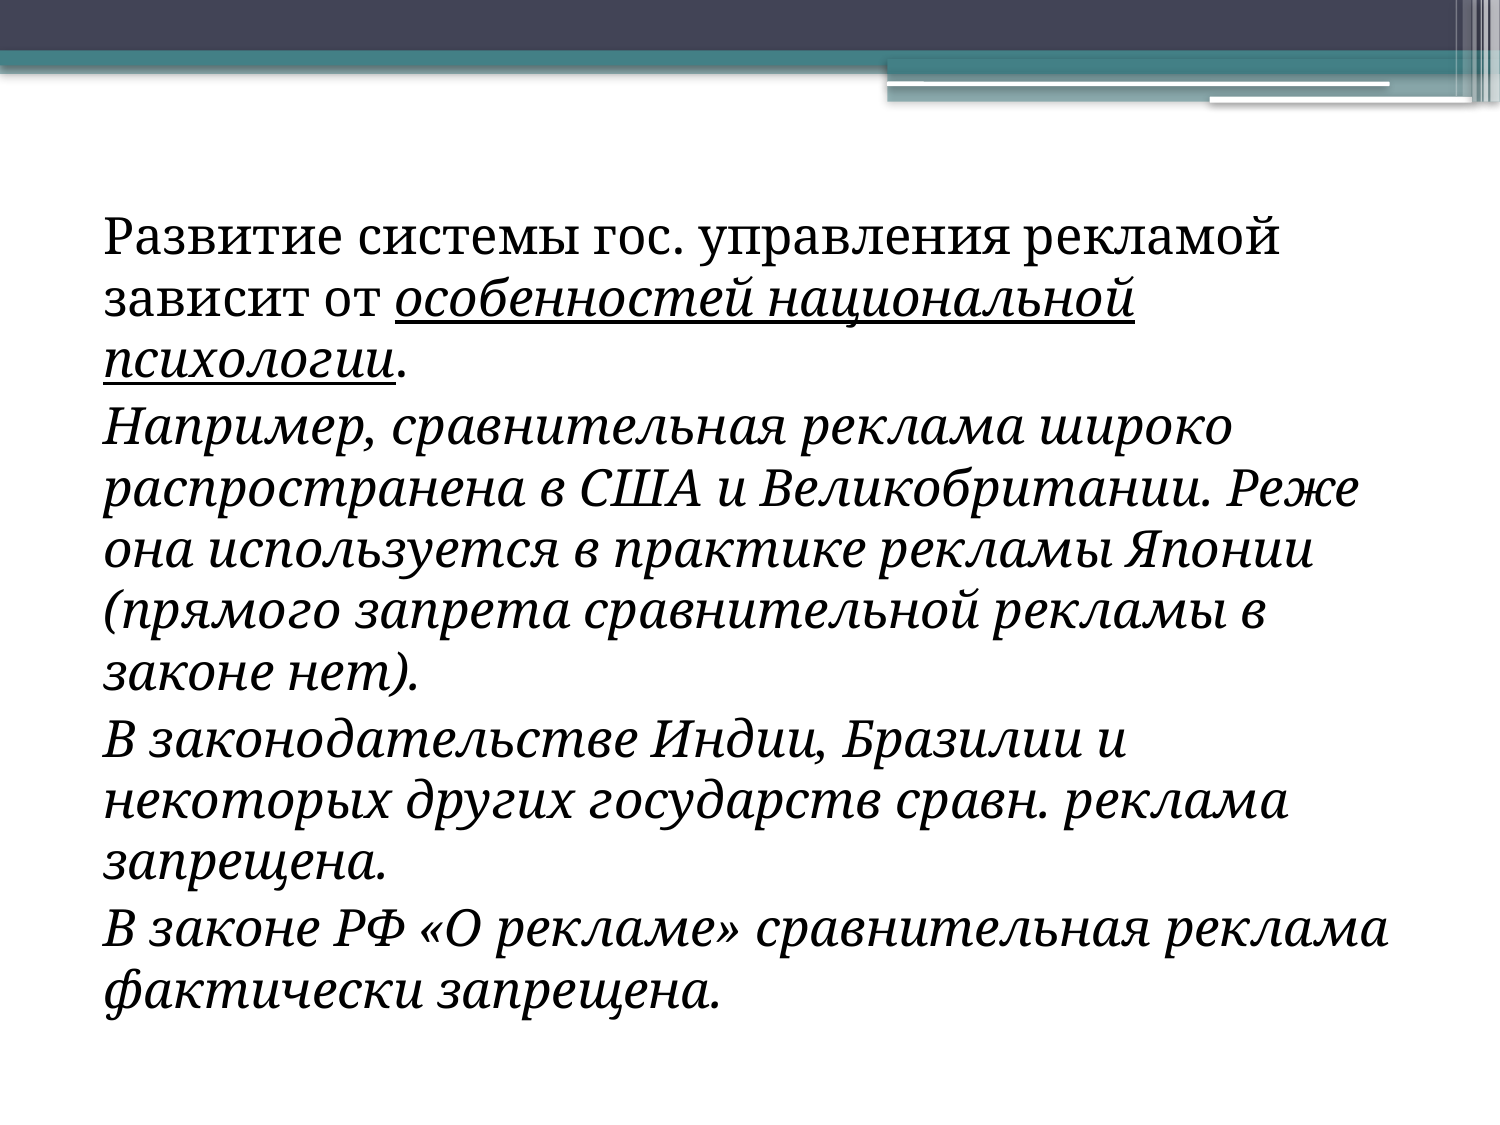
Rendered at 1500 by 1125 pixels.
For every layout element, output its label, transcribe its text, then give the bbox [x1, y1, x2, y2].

list Развитие системы гос. управления рекламой зависит от особенностей национальной психологии. Например, сравнительная реклама широко распространена в США и Великобритании. Реже она используется в практике рекламы Японии (прямого запрета сравнительной рекламы в законе нет). В законодательстве Индии, Бразилии и некоторых других государств сравн. реклама запрещена. В законе РФ «О рекламе» сравнительная реклама фактически запрещена. [88, 196, 1425, 1035]
